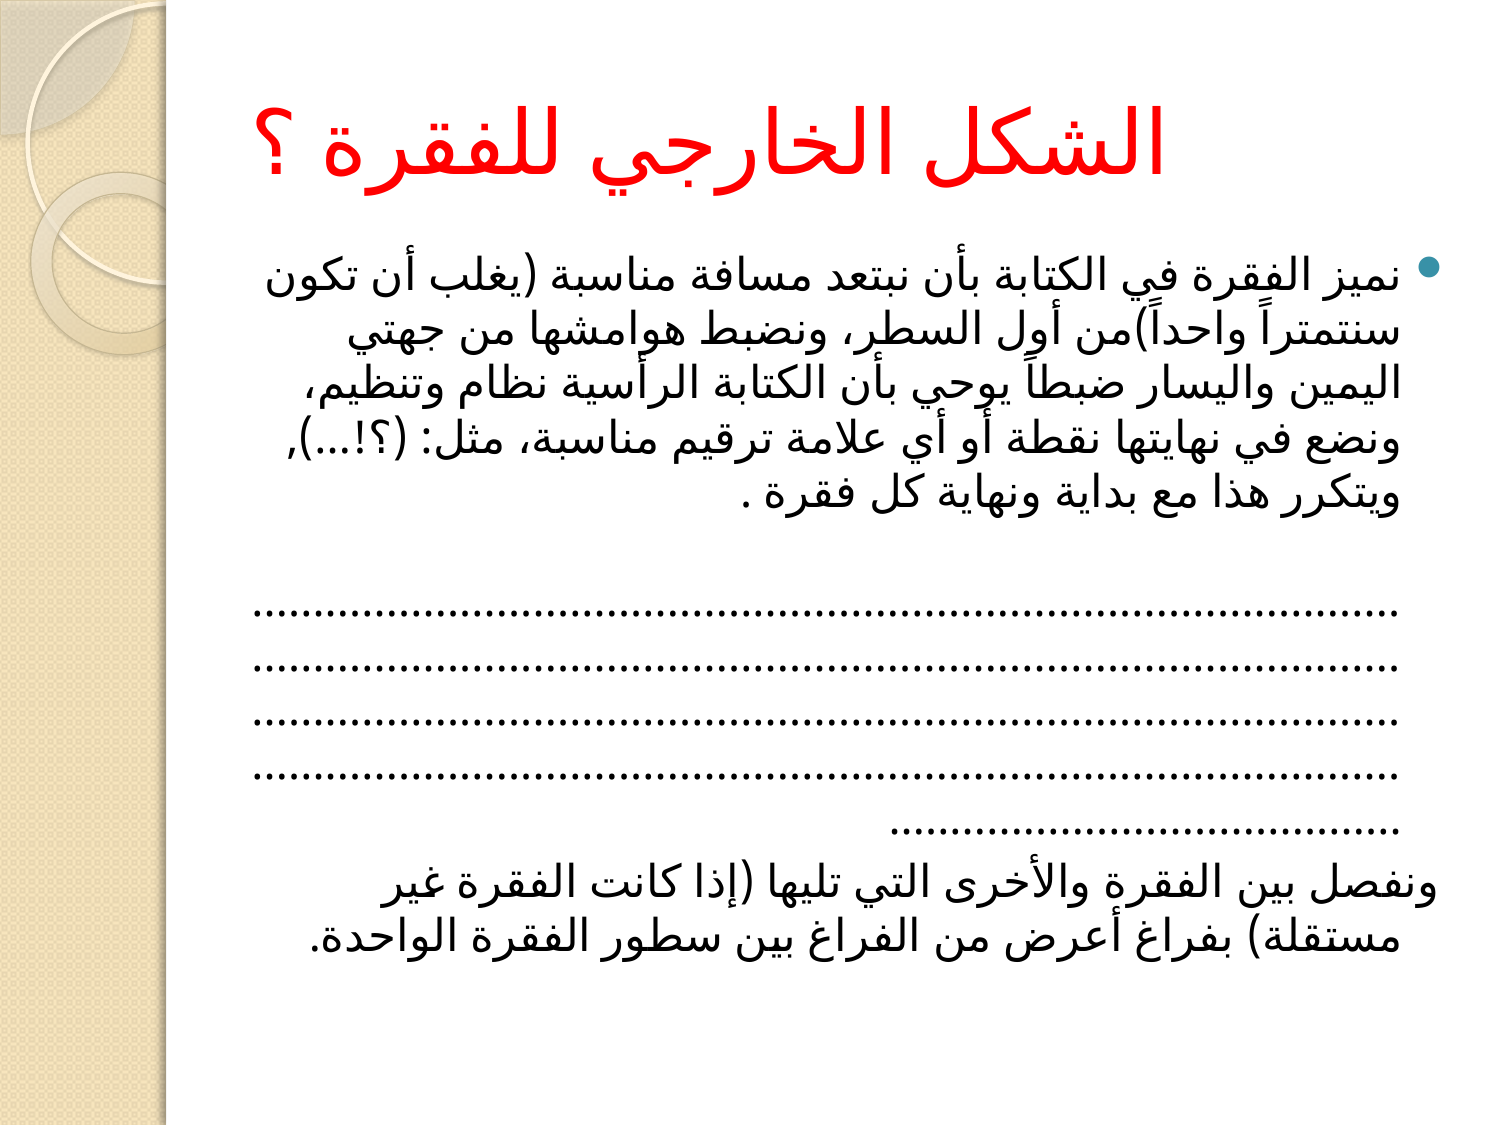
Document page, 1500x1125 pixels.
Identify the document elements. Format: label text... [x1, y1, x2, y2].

title الشكل الخارجي للفقرة ؟ [235, 45, 1466, 233]
list نميز الفقرة في الكتابة بأن نبتعد مسافة مناسبة (يغلب أن تكون سنتمتراً واحداً)من أول السطر، ونضبط هوامشها من جهتي اليمين واليسار ضبطاً يوحي بأن الكتابة الرأسية نظام وتنظيم، ونضع في نهايتها نقطة أو أي علامة ترقيم مناسبة، مثل: (؟!...), ويتكرر هذا مع بداية ونهاية كل فقرة . .................................................................................................................................................................................................................................................................................................................................................................................................................................. ونفصل بين الفقرة والأخرى التي تليها (إذا كانت الفقرة غير مستقلة) بفراغ أعرض من الفراغ بين سطور الفقرة الواحدة. [235, 237, 1466, 1025]
